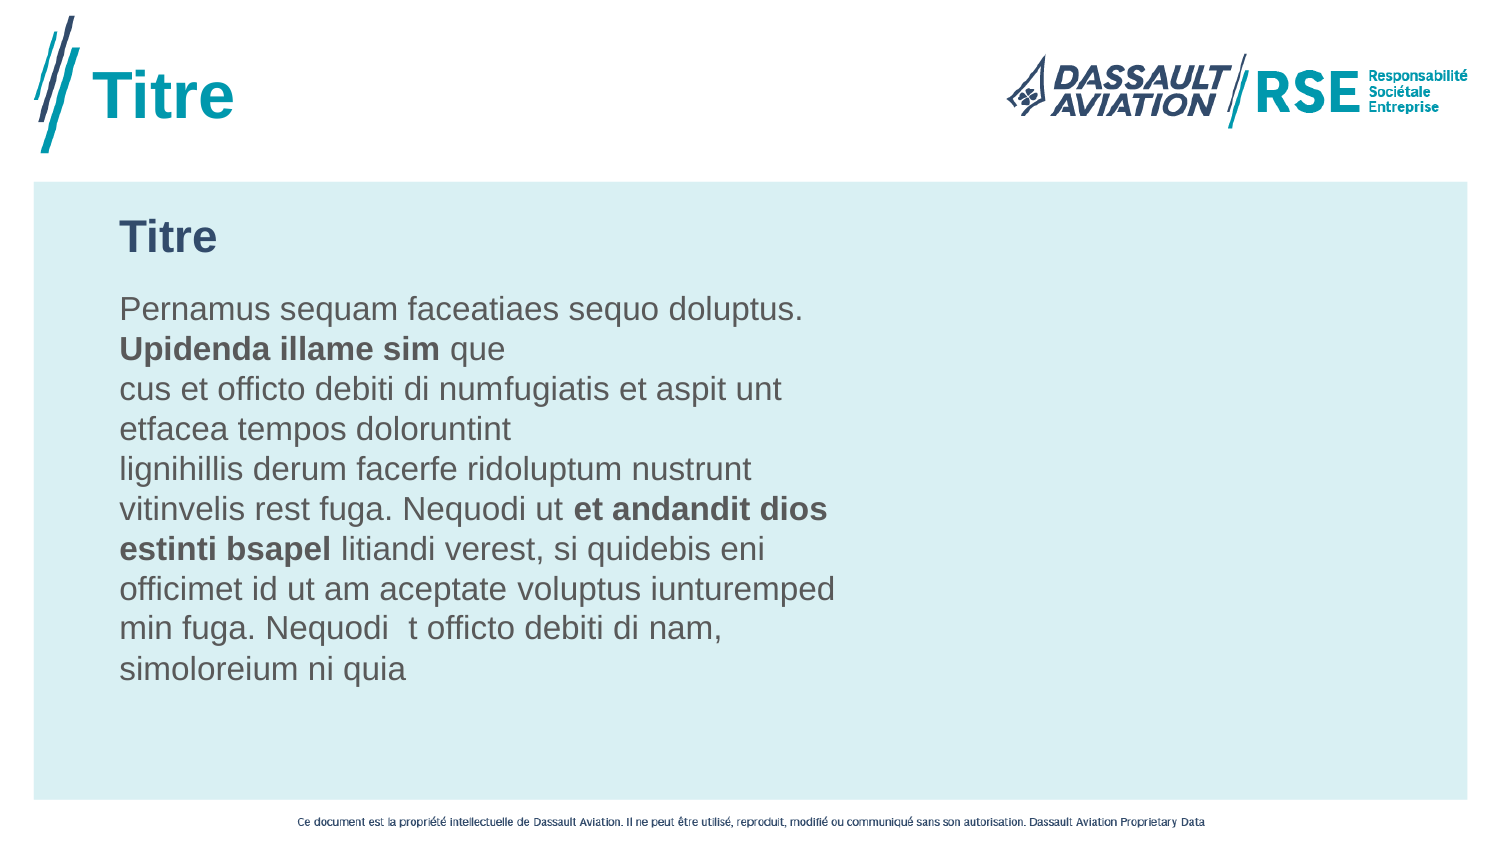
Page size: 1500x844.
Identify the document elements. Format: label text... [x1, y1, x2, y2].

text_box Pernamus sequam faceatiaes sequo doluptus. Upidenda illame sim que cus et officto debiti di numfugiatis et aspit unt etfacea tempos doloruntint lignihillis derum facerfe ridoluptum nustrunt vitinvelis rest fuga. Nequodi ut et andandit dios estinti bsapel litiandi verest, si quidebis eni officimet id ut am aceptate voluptus iunturemped min fuga. Nequodi t officto debiti di nam, simoloreium ni quia [104, 280, 892, 694]
text_box Titre [77, 44, 251, 140]
text_box Titre [104, 199, 1255, 269]
picture [0, 0, 1500, 844]
